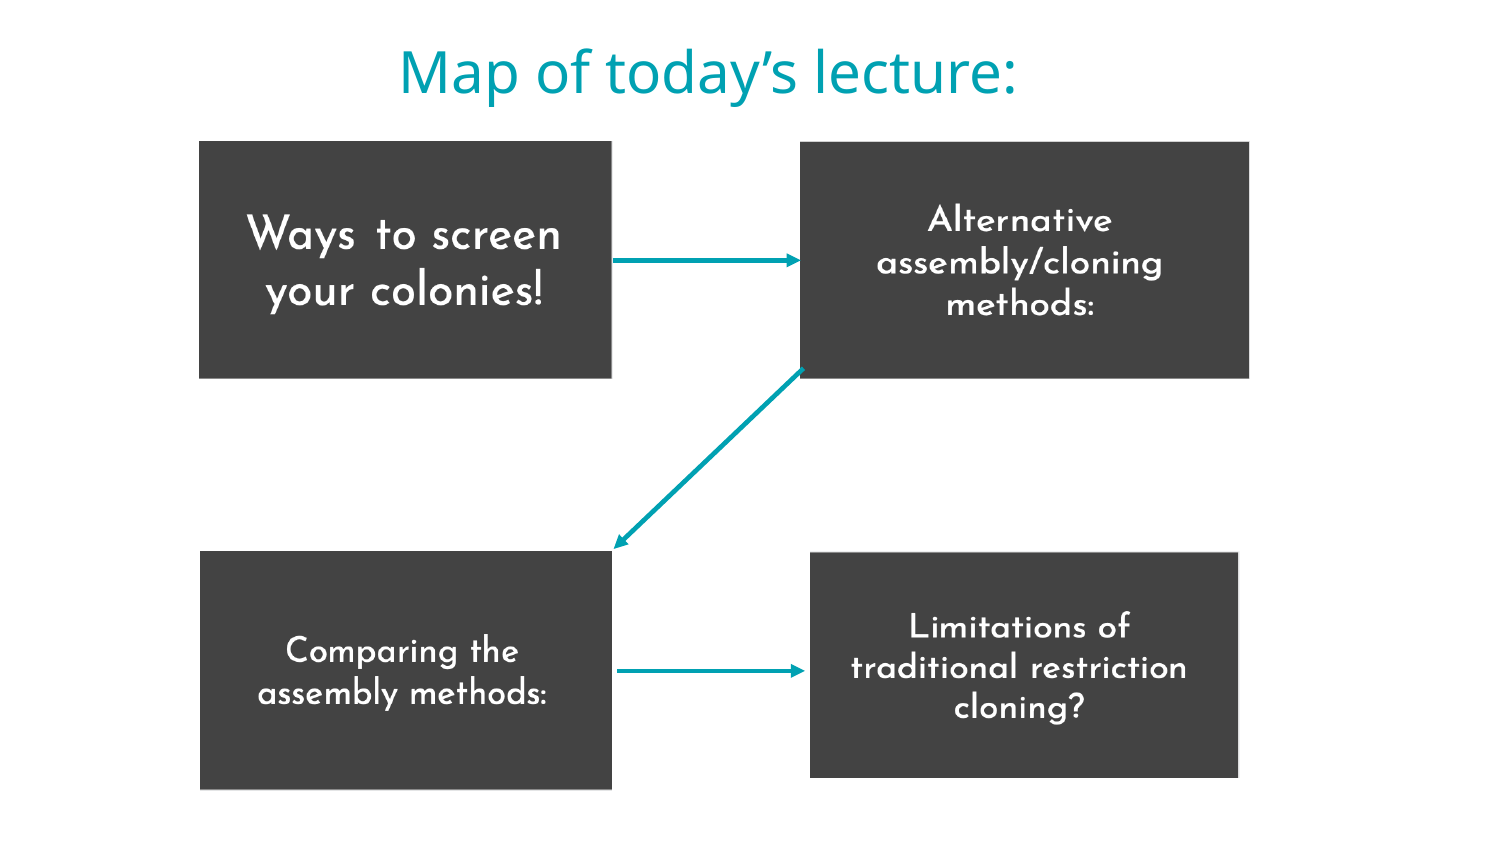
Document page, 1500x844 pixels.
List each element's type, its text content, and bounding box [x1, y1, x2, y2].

picture [809, 551, 1241, 778]
title Map of today’s lecture: [383, 20, 1500, 115]
picture [200, 551, 613, 791]
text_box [613, 368, 804, 550]
picture [800, 141, 1250, 379]
picture [199, 141, 614, 379]
